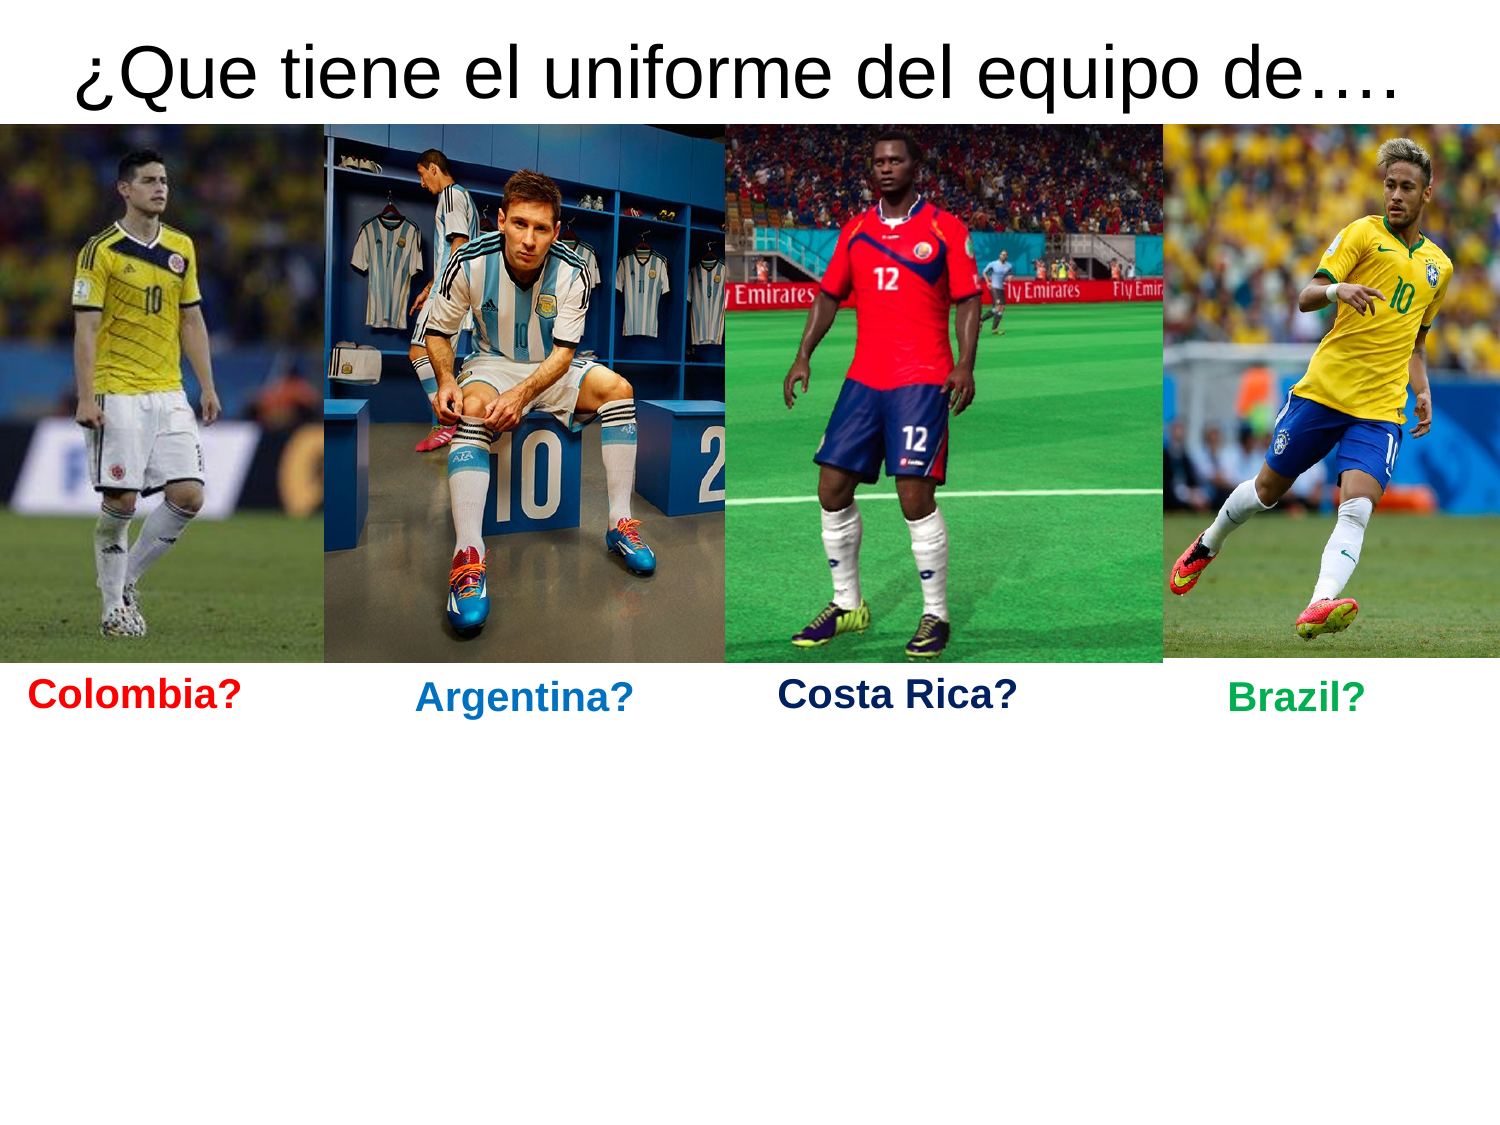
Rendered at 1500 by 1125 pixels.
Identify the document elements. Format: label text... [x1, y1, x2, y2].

text_box Costa Rica? [762, 672, 1063, 725]
text_box Colombia? [12, 672, 313, 725]
text_box Argentina? [399, 673, 700, 728]
text_box Brazil? [1212, 666, 1500, 728]
title ¿Que tiene el uniforme del equipo de…. [24, 0, 1450, 123]
picture [0, 124, 1500, 663]
